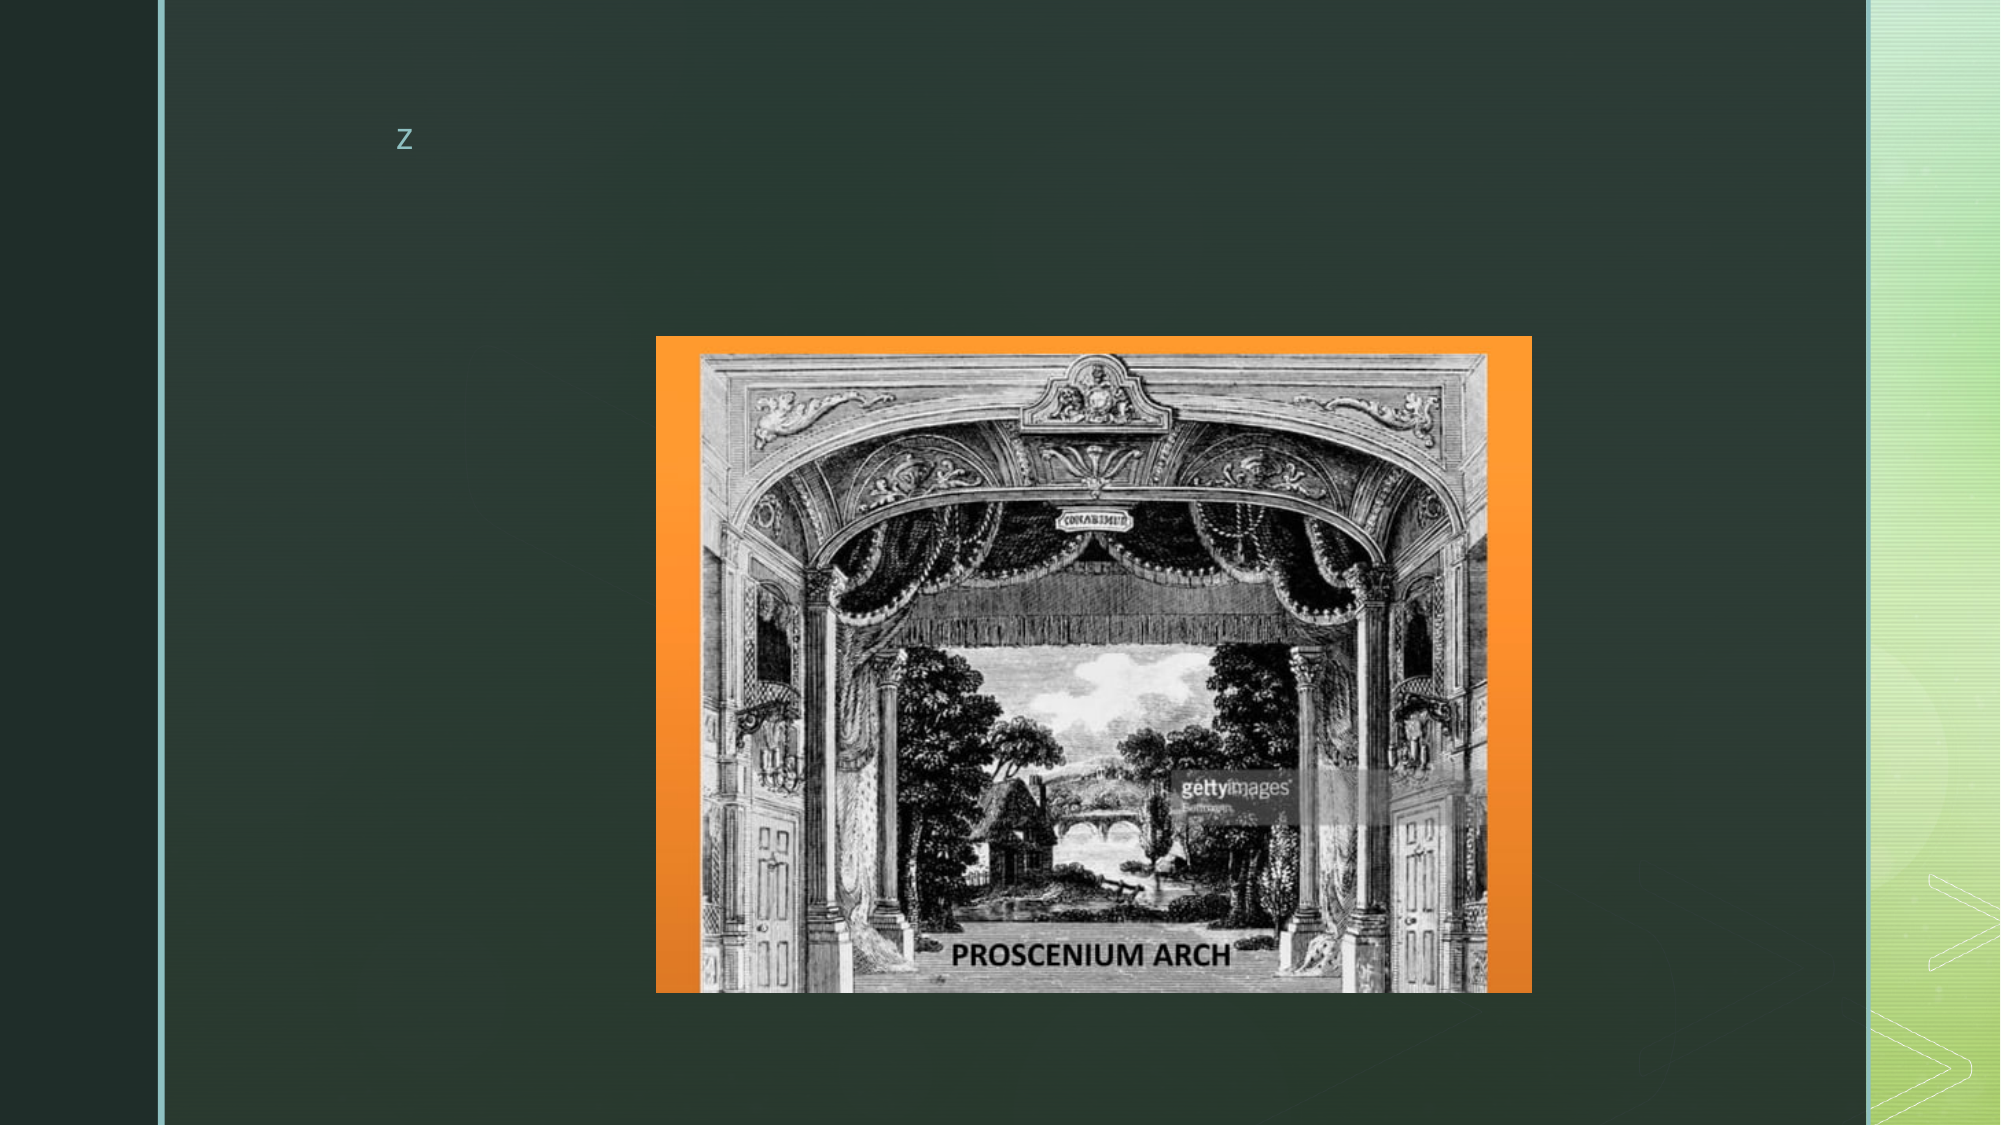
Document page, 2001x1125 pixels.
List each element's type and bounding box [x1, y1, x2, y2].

list [656, 336, 1533, 993]
picture [1871, 0, 2001, 1125]
